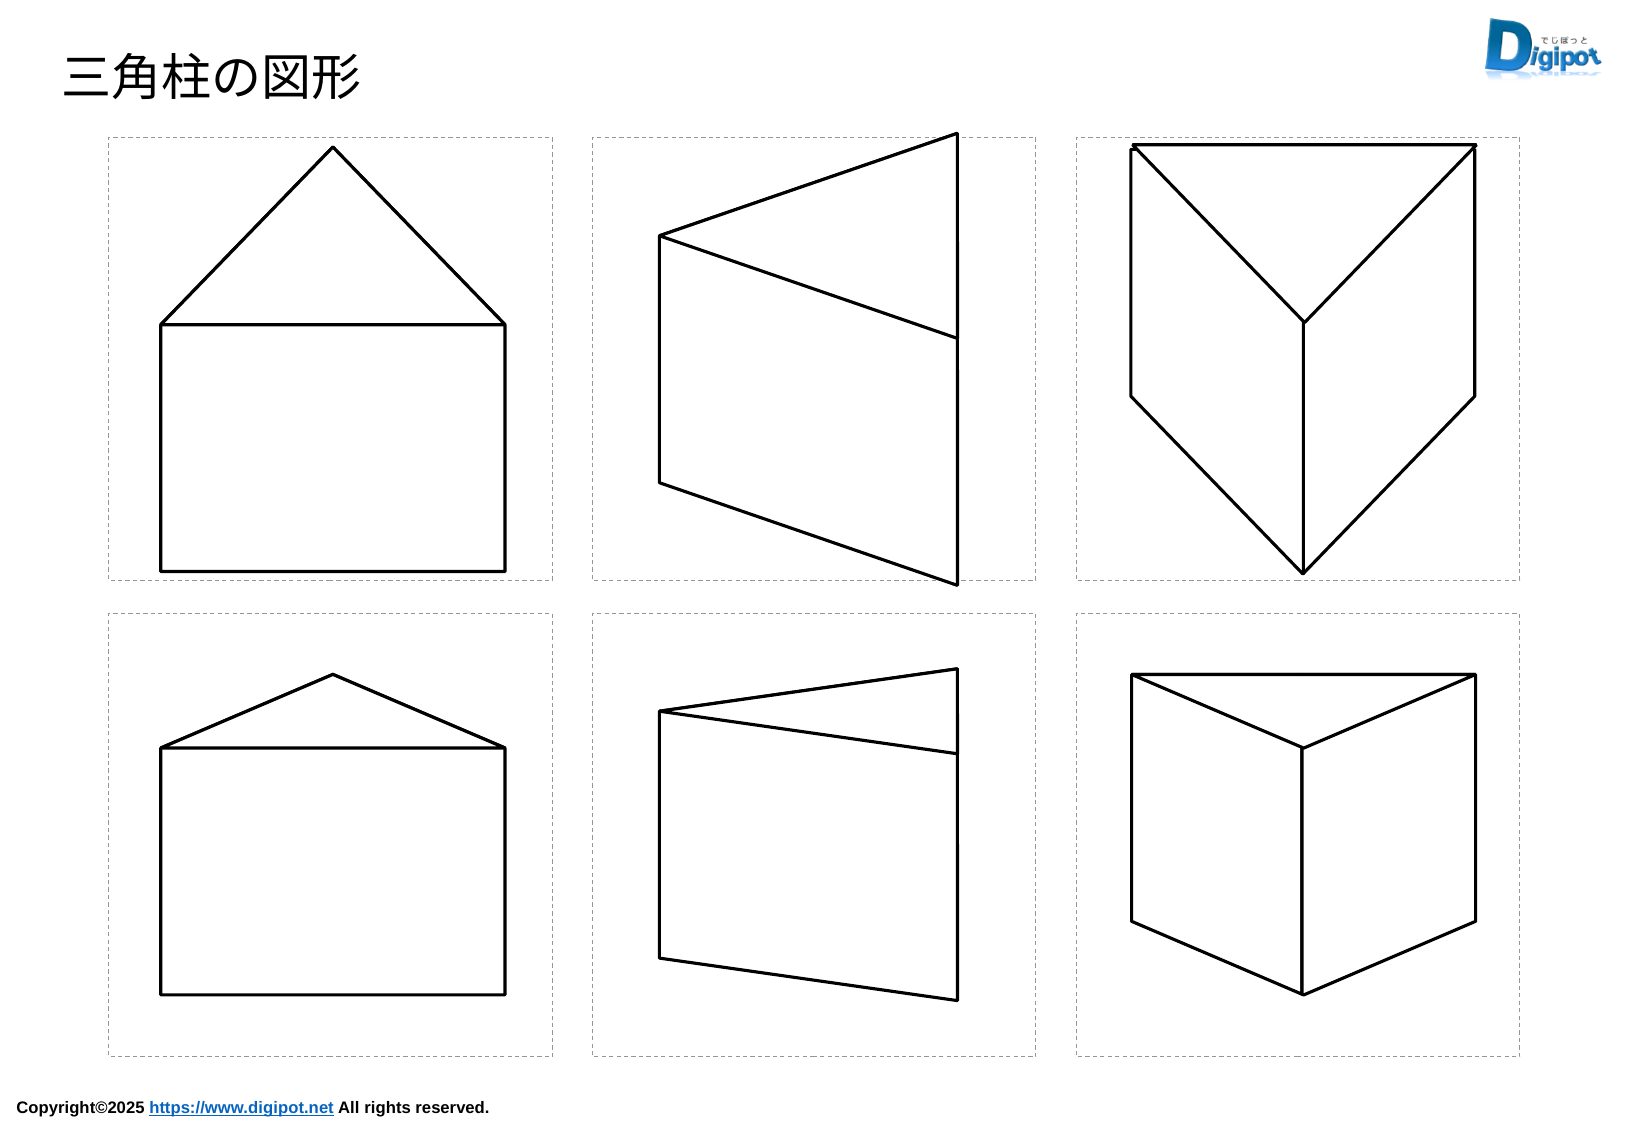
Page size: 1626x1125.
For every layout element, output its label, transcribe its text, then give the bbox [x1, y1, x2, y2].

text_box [160, 147, 506, 572]
text_box 三角柱の図形 [46, 38, 377, 113]
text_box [160, 674, 506, 995]
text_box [1131, 674, 1476, 995]
picture [1485, 18, 1602, 82]
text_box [659, 133, 958, 586]
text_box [659, 668, 958, 1001]
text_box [1130, 144, 1477, 574]
